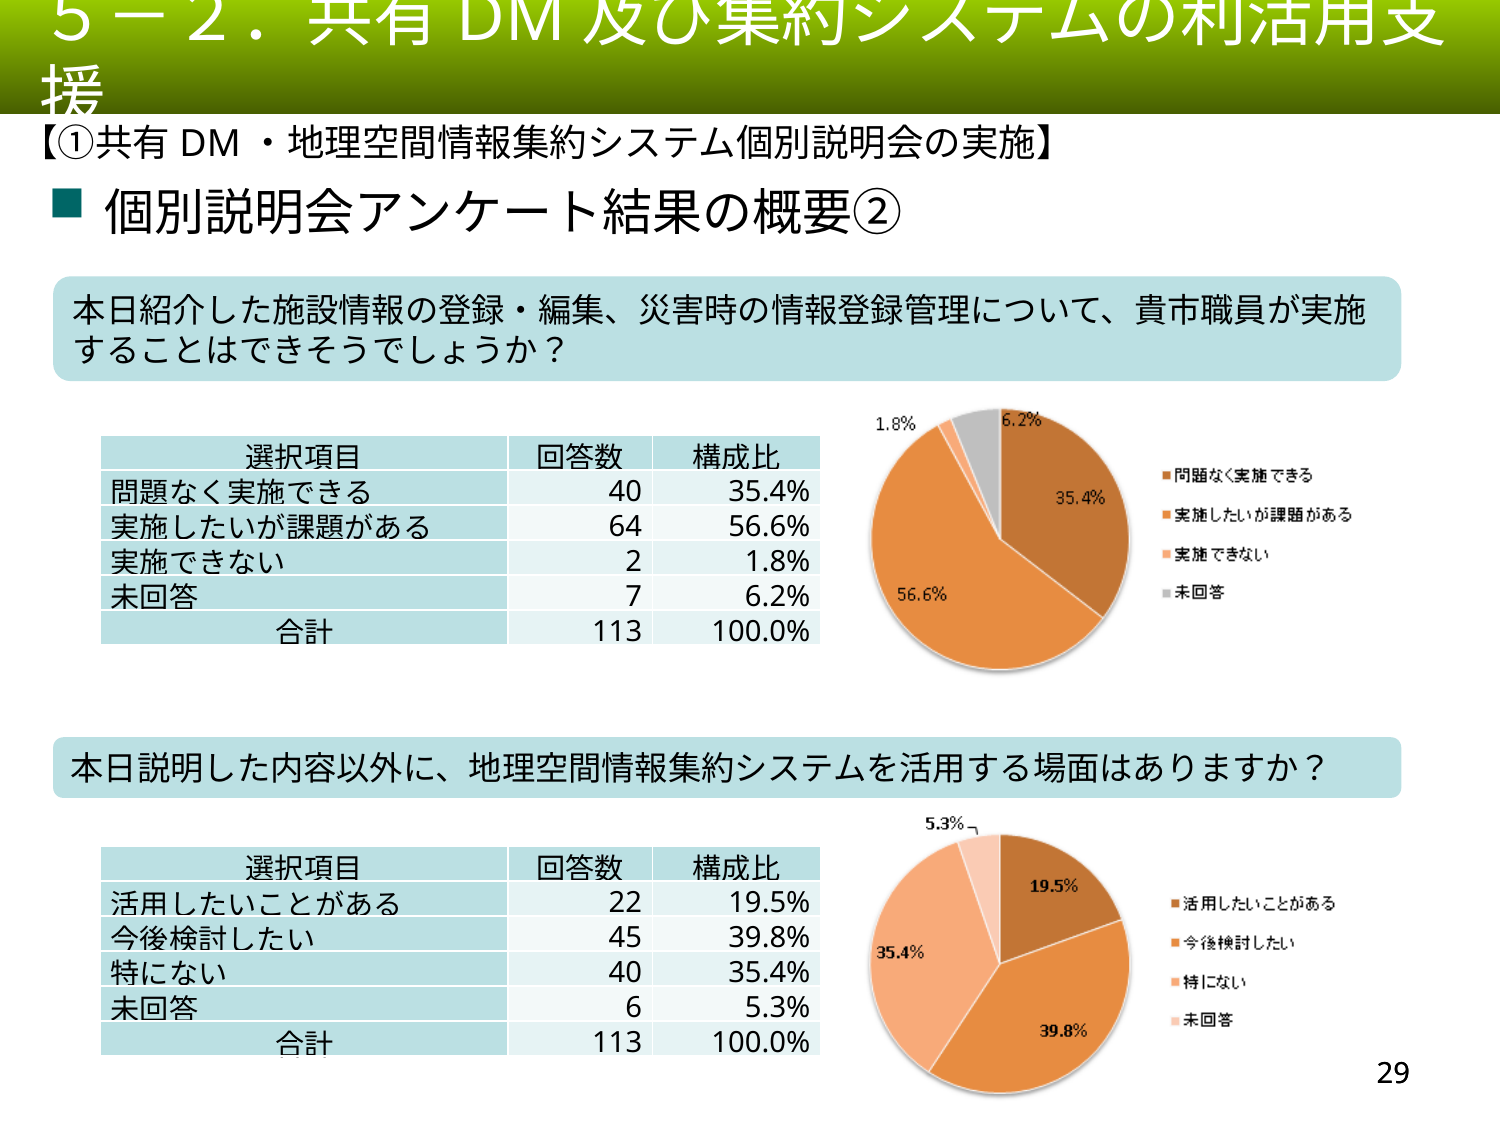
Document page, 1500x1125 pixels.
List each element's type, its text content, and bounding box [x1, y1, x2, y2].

text_box 【①共有DM・地理空間情報集約システム個別説明会の実施】 [5, 111, 1251, 172]
table_cell 未回答 [101, 987, 507, 1020]
table_cell 今後検討したい [101, 917, 507, 950]
table_cell 6 [509, 987, 652, 1020]
table_cell 100.0% [653, 611, 820, 644]
table_header 構成比 [653, 436, 820, 469]
table_cell 未回答 [101, 576, 507, 609]
picture [1155, 884, 1366, 1038]
table_cell 40 [509, 952, 652, 985]
table_cell 特にない [101, 952, 507, 985]
table_cell 56.6% [653, 506, 820, 539]
table_header 選択項目 [101, 436, 507, 469]
table_cell 2 [509, 541, 652, 574]
picture [856, 811, 1136, 1102]
text_box 本日紹介した施設情報の登録・編集、災害時の情報登録管理について、貴市職員が実施することはできそうでしょうか？ [53, 276, 1402, 382]
table_cell 113 [509, 1022, 652, 1055]
table_cell 実施したいが課題がある [101, 506, 507, 539]
table_header 選択項目 [101, 847, 507, 880]
table_cell 合計 [101, 611, 507, 644]
table_cell 19.5% [653, 882, 820, 915]
text_box 28 [1139, 1046, 1425, 1103]
table_cell 合計 [101, 1022, 507, 1055]
table_cell 35.4% [653, 471, 820, 504]
table_cell 1.8% [653, 541, 820, 574]
picture [855, 402, 1136, 679]
table_cell 実施できない [101, 541, 507, 574]
table_cell 6.2% [653, 576, 820, 609]
text_box 本日説明した内容以外に、地理空間情報集約システムを活用する場面はありますか？ [53, 737, 1402, 798]
table_cell 活用したいことがある [101, 882, 507, 915]
table_header 回答数 [509, 436, 652, 469]
table_cell 7 [509, 576, 652, 609]
table_cell 45 [509, 917, 652, 950]
text_box ５－２．共有DM及び集約システムの利活用支援 [25, 12, 1471, 96]
table_cell 100.0% [653, 1022, 820, 1055]
table_cell 35.4% [653, 952, 820, 985]
table_cell 5.3% [653, 987, 820, 1020]
table_header 構成比 [653, 847, 820, 880]
table_cell 問題なく実施できる [101, 471, 507, 504]
picture [1152, 459, 1367, 615]
table_cell 40 [509, 471, 652, 504]
table_header 回答数 [509, 847, 652, 880]
table_cell 22 [509, 882, 652, 915]
table_cell 64 [509, 506, 652, 539]
text_box 個別説明会アンケート結果の概要② [33, 172, 1468, 256]
table_cell 113 [509, 611, 652, 644]
table_cell 39.8% [653, 917, 820, 950]
